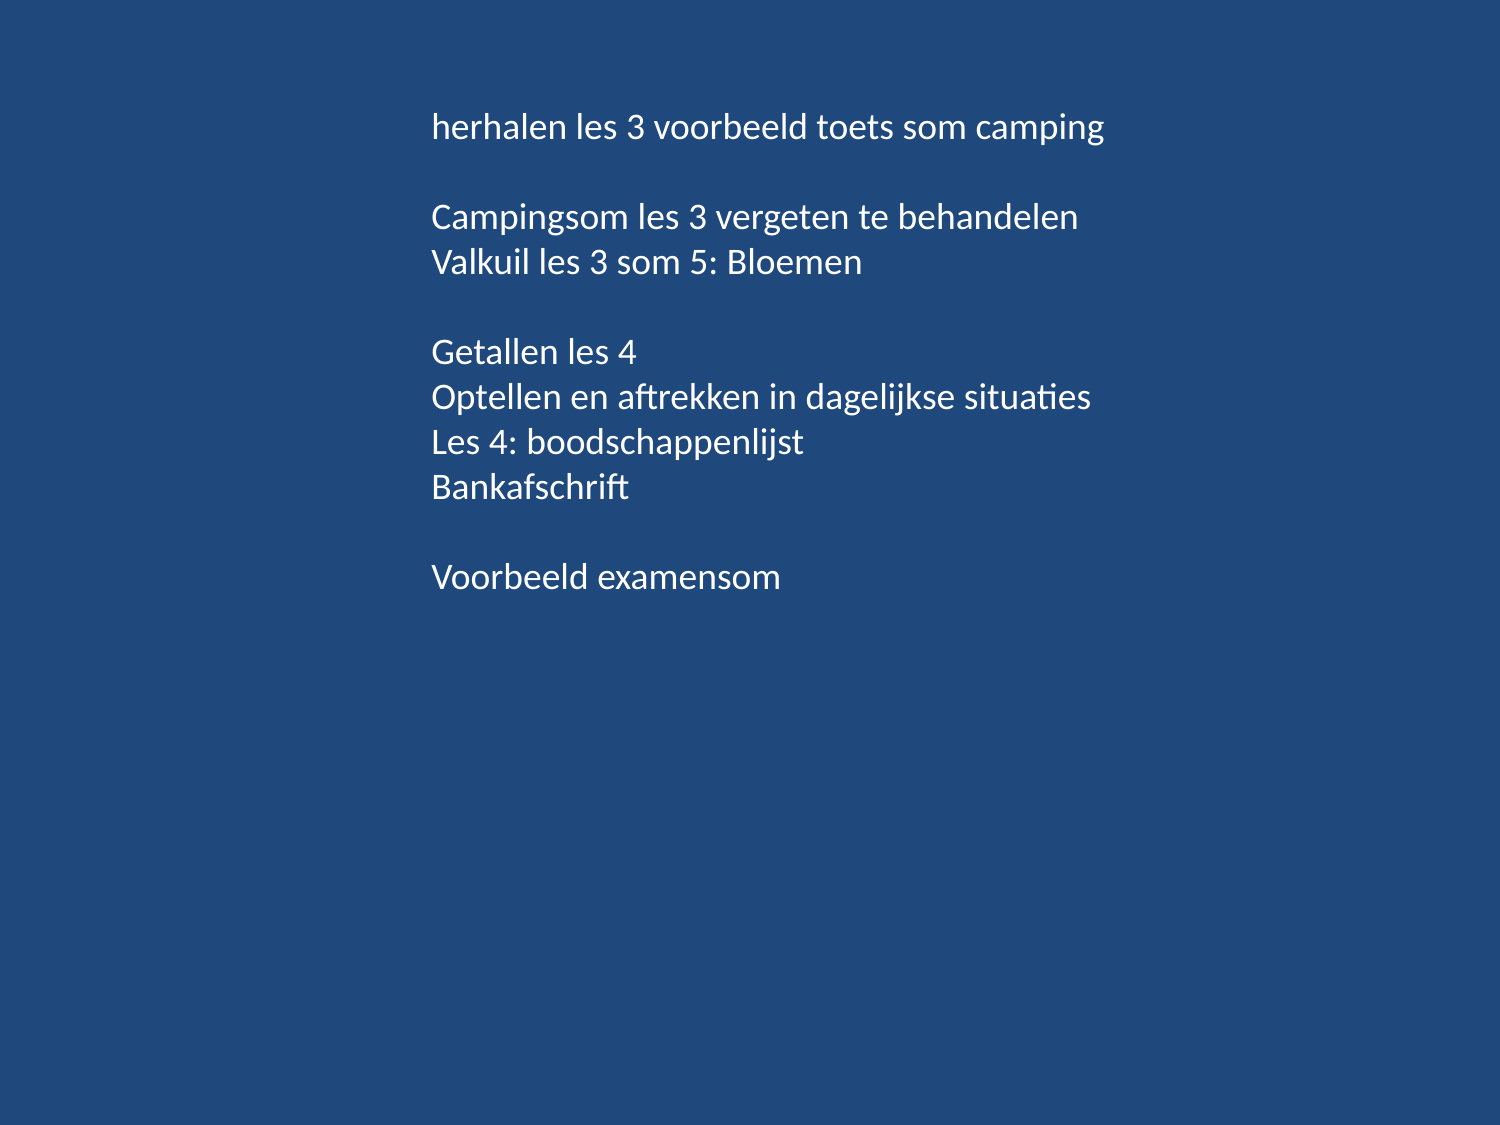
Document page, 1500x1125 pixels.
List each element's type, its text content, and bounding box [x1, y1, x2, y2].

text_box herhalen les 3 voorbeeld toets som camping Campingsom les 3 vergeten te behandelen Valkuil les 3 som 5: Bloemen Getallen les 4 Optellen en aftrekken in dagelijkse situaties Les 4: boodschappenlijst Bankafschrift Voorbeeld examensom [416, 49, 1130, 740]
